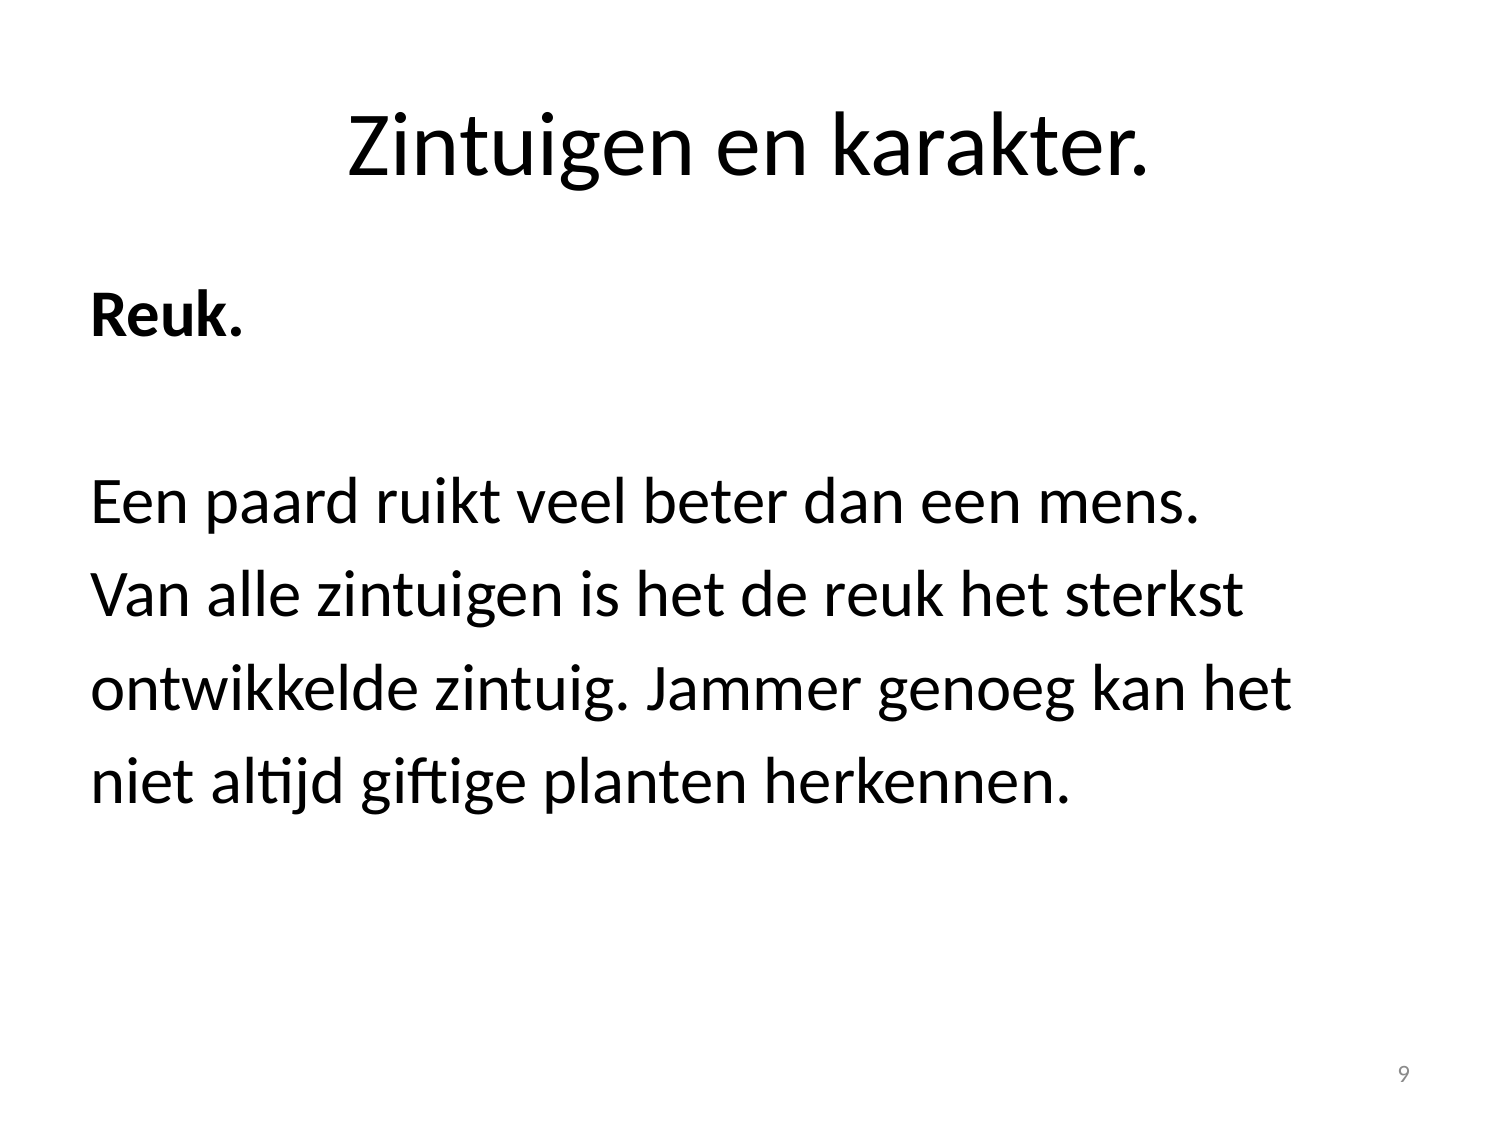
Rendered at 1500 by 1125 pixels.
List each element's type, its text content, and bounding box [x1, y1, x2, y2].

slide_number 9 [1074, 1042, 1425, 1103]
list Reuk. Een paard ruikt veel beter dan een mens. Van alle zintuigen is het de reuk het sterkst ontwikkelde zintuig. Jammer genoeg kan het niet altijd giftige planten herkennen. [75, 262, 1425, 1005]
title Zintuigen en karakter. [75, 45, 1425, 233]
